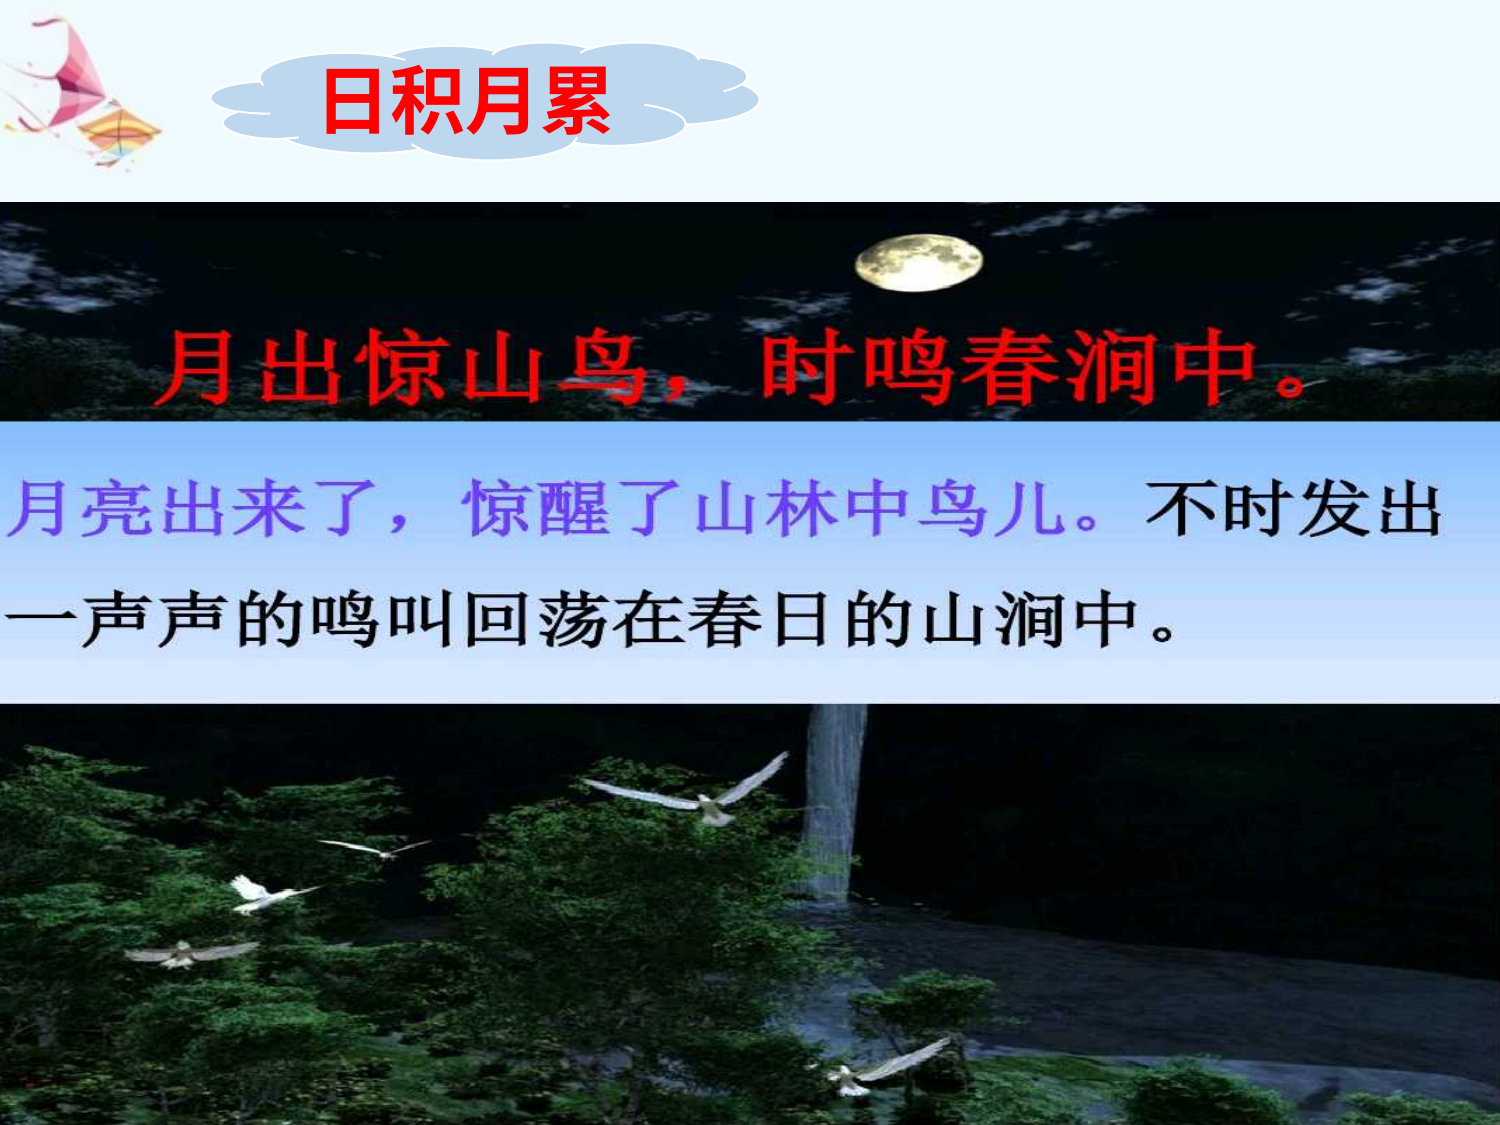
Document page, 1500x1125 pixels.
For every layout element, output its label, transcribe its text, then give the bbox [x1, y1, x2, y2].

text_box 日积月累 [210, 42, 760, 161]
picture [0, 0, 1500, 1125]
